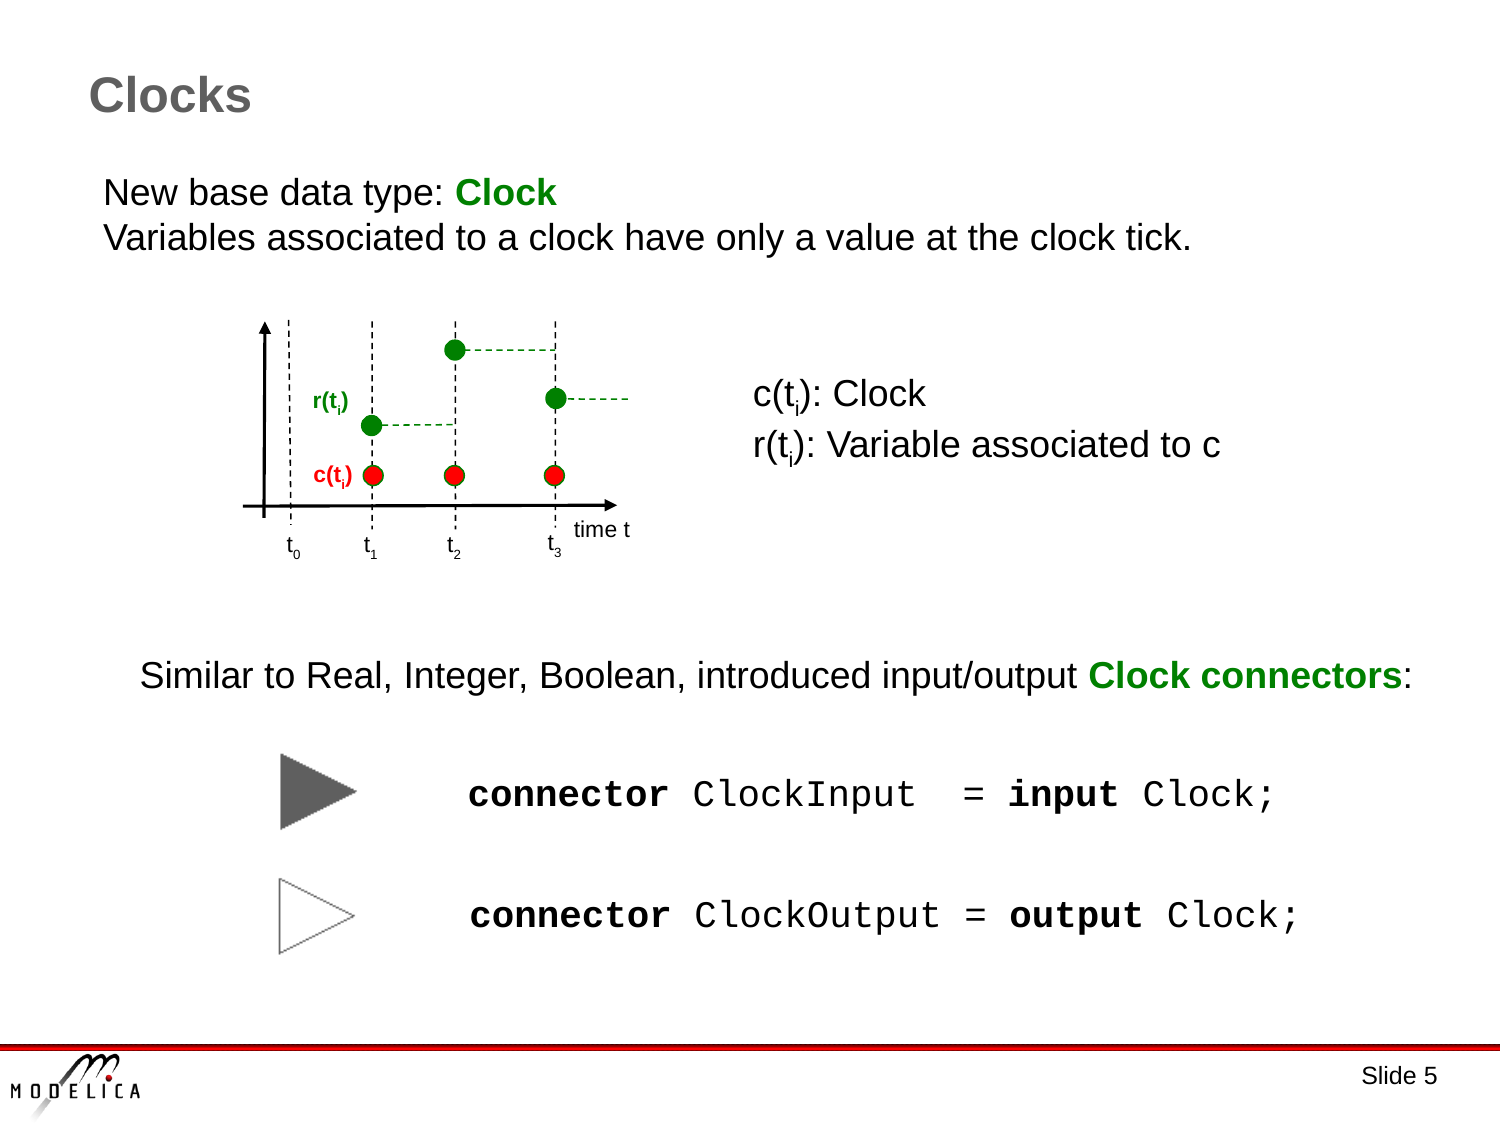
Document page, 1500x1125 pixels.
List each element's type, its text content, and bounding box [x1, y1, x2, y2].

text_box c(ti): Clock r(ti): Variable associated to c [738, 361, 1388, 479]
title Clocks [88, 62, 1438, 201]
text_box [117, 643, 1438, 958]
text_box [236, 302, 656, 576]
text_box New base data type: Clock Variables associated to a clock have only a value at the clock tick. [88, 160, 1282, 266]
picture [0, 1044, 1500, 1125]
